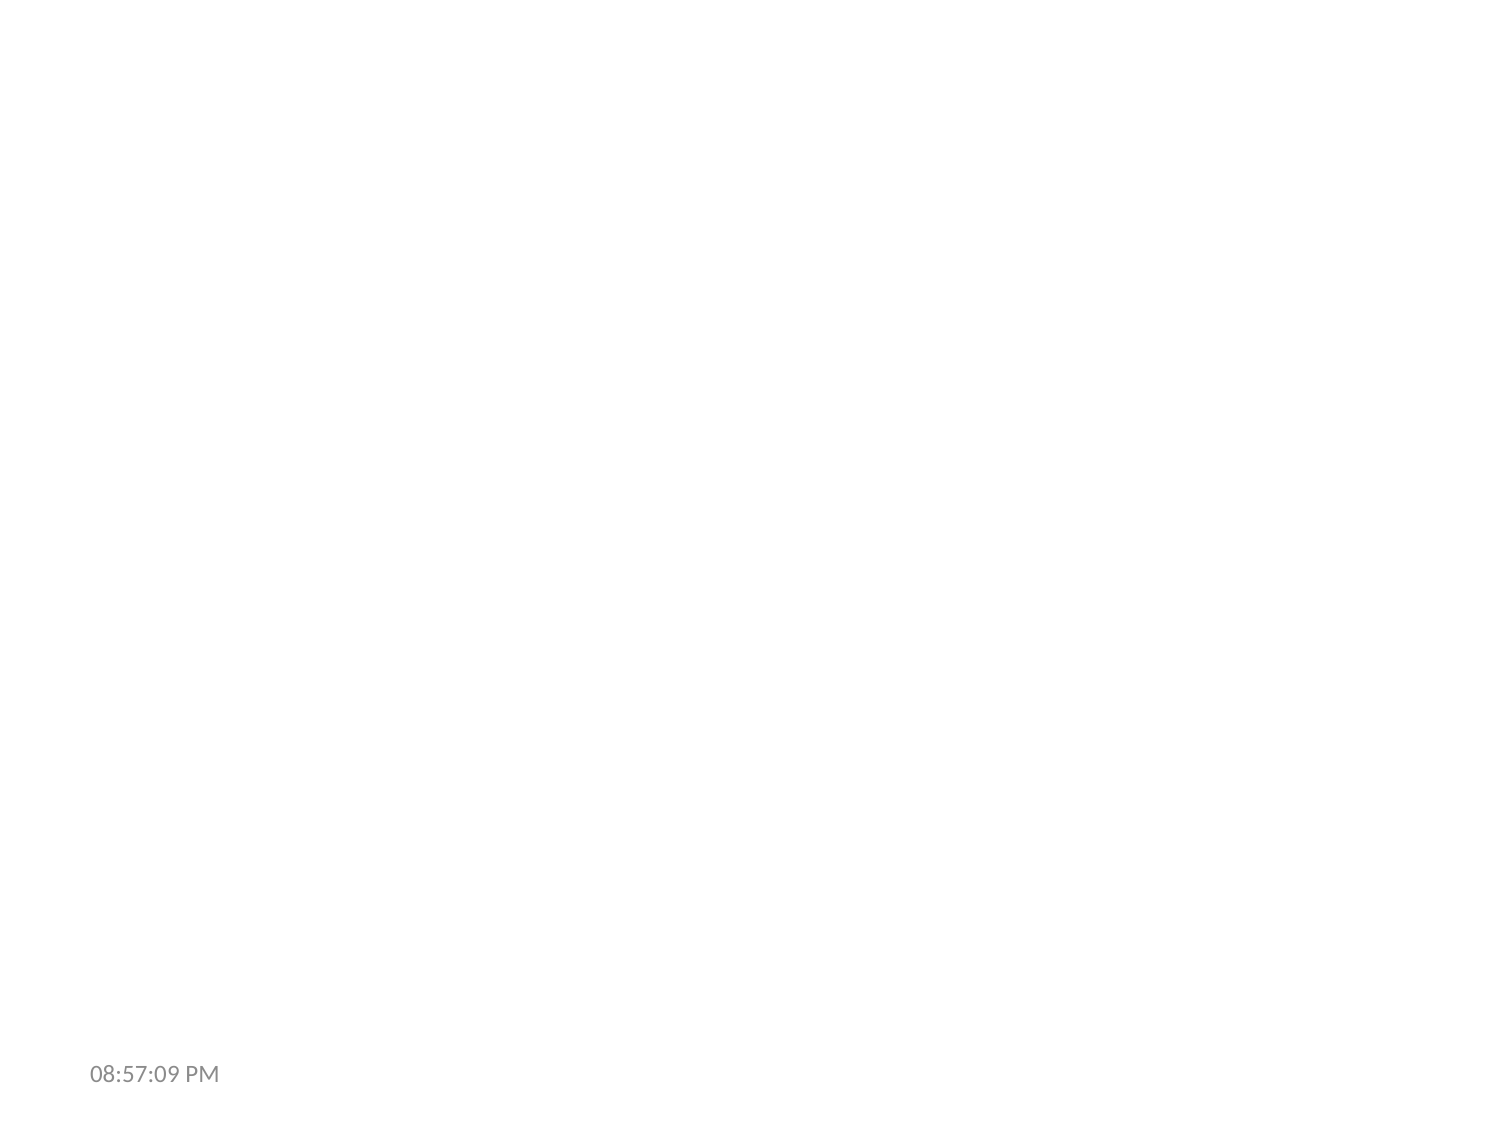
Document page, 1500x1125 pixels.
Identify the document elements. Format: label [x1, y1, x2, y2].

slide_number [75, 1042, 425, 1103]
